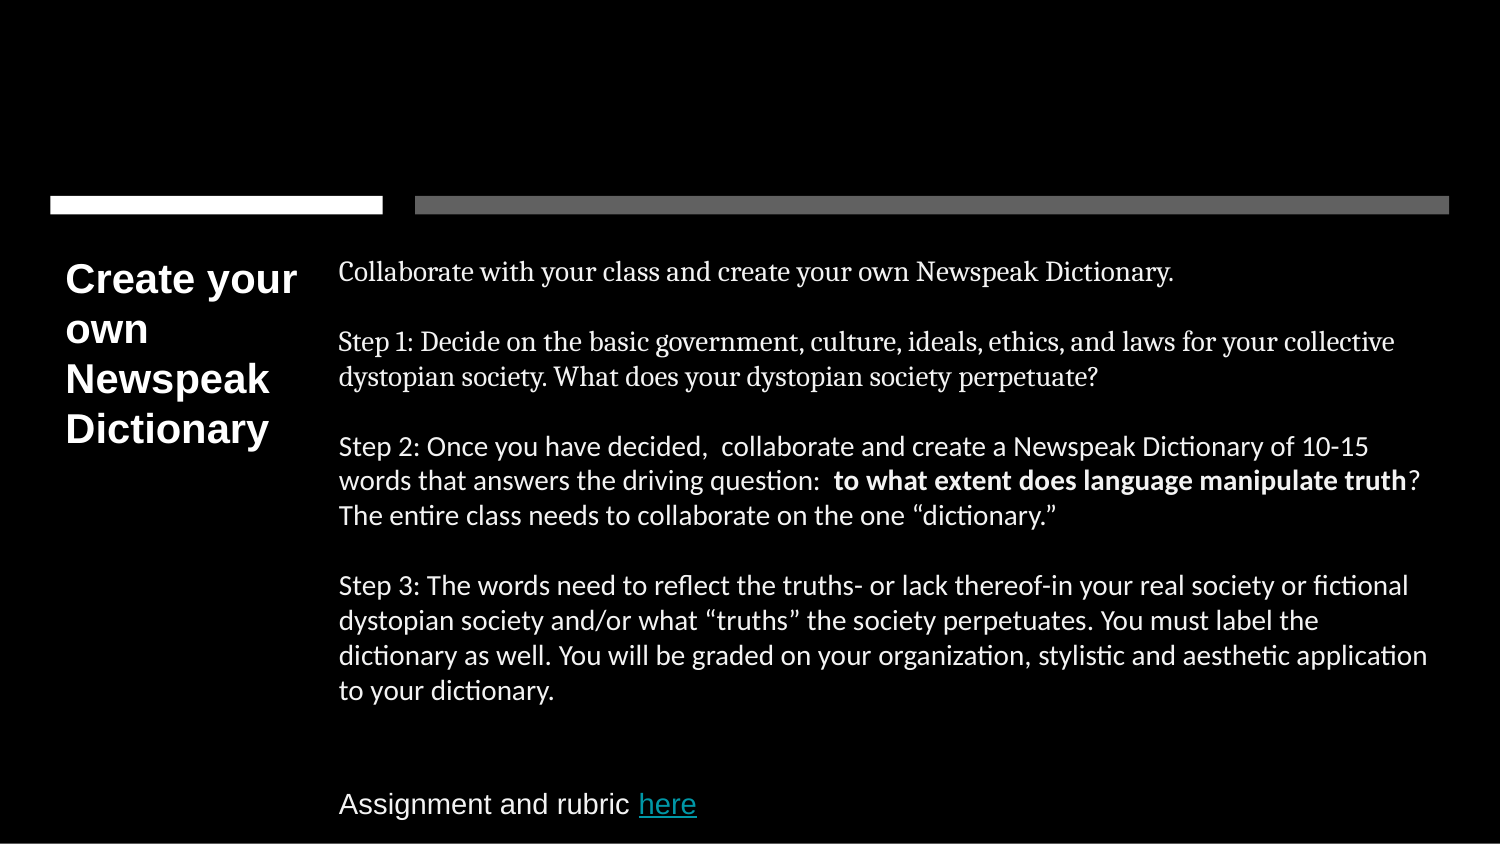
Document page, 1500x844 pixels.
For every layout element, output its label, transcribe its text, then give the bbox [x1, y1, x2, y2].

title Create your own Newspeak Dictionary [50, 236, 323, 726]
list Collaborate with your class and create your own Newspeak Dictionary. Step 1: Decide on the basic government, culture, ideals, ethics, and laws for your collective dystopian society. What does your dystopian society perpetuate? Step 2: Once you have decided, collaborate and create a Newspeak Dictionary of 10-15 words that answers the driving question: to what extent does language manipulate truth? The entire class needs to collaborate on the one “dictionary.” Step 3: The words need to reflect the truths- or lack thereof-in your real society or fictional dystopian society and/or what “truths” the society perpetuates. You must label the dictionary as well. You will be graded on your organization, stylistic and aesthetic application to your dictionary. Assignment and rubric here [323, 236, 1450, 822]
